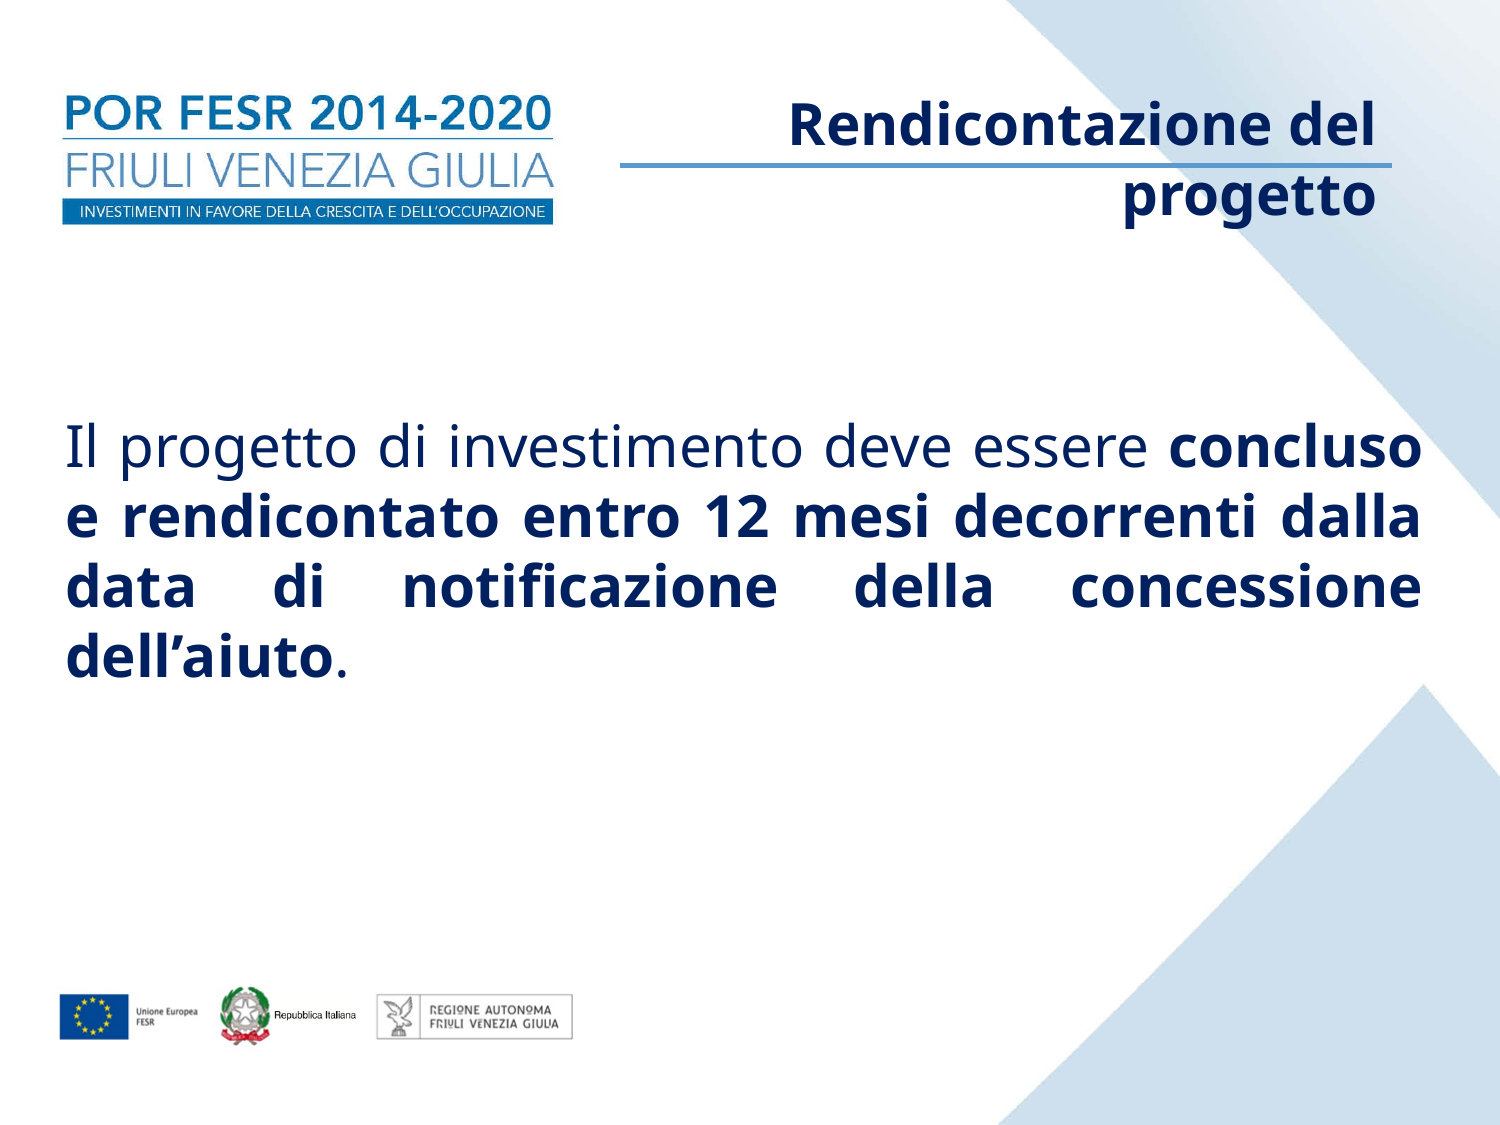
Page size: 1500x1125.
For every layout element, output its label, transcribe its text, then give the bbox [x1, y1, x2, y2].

text_box Rendicontazione del progetto [596, 79, 1393, 235]
text_box Il progetto di investimento deve essere concluso e rendicontato entro 12 mesi decorrenti dalla data di notificazione della concessione dell’aiuto. [64, 408, 1424, 657]
picture [0, 0, 1500, 1125]
